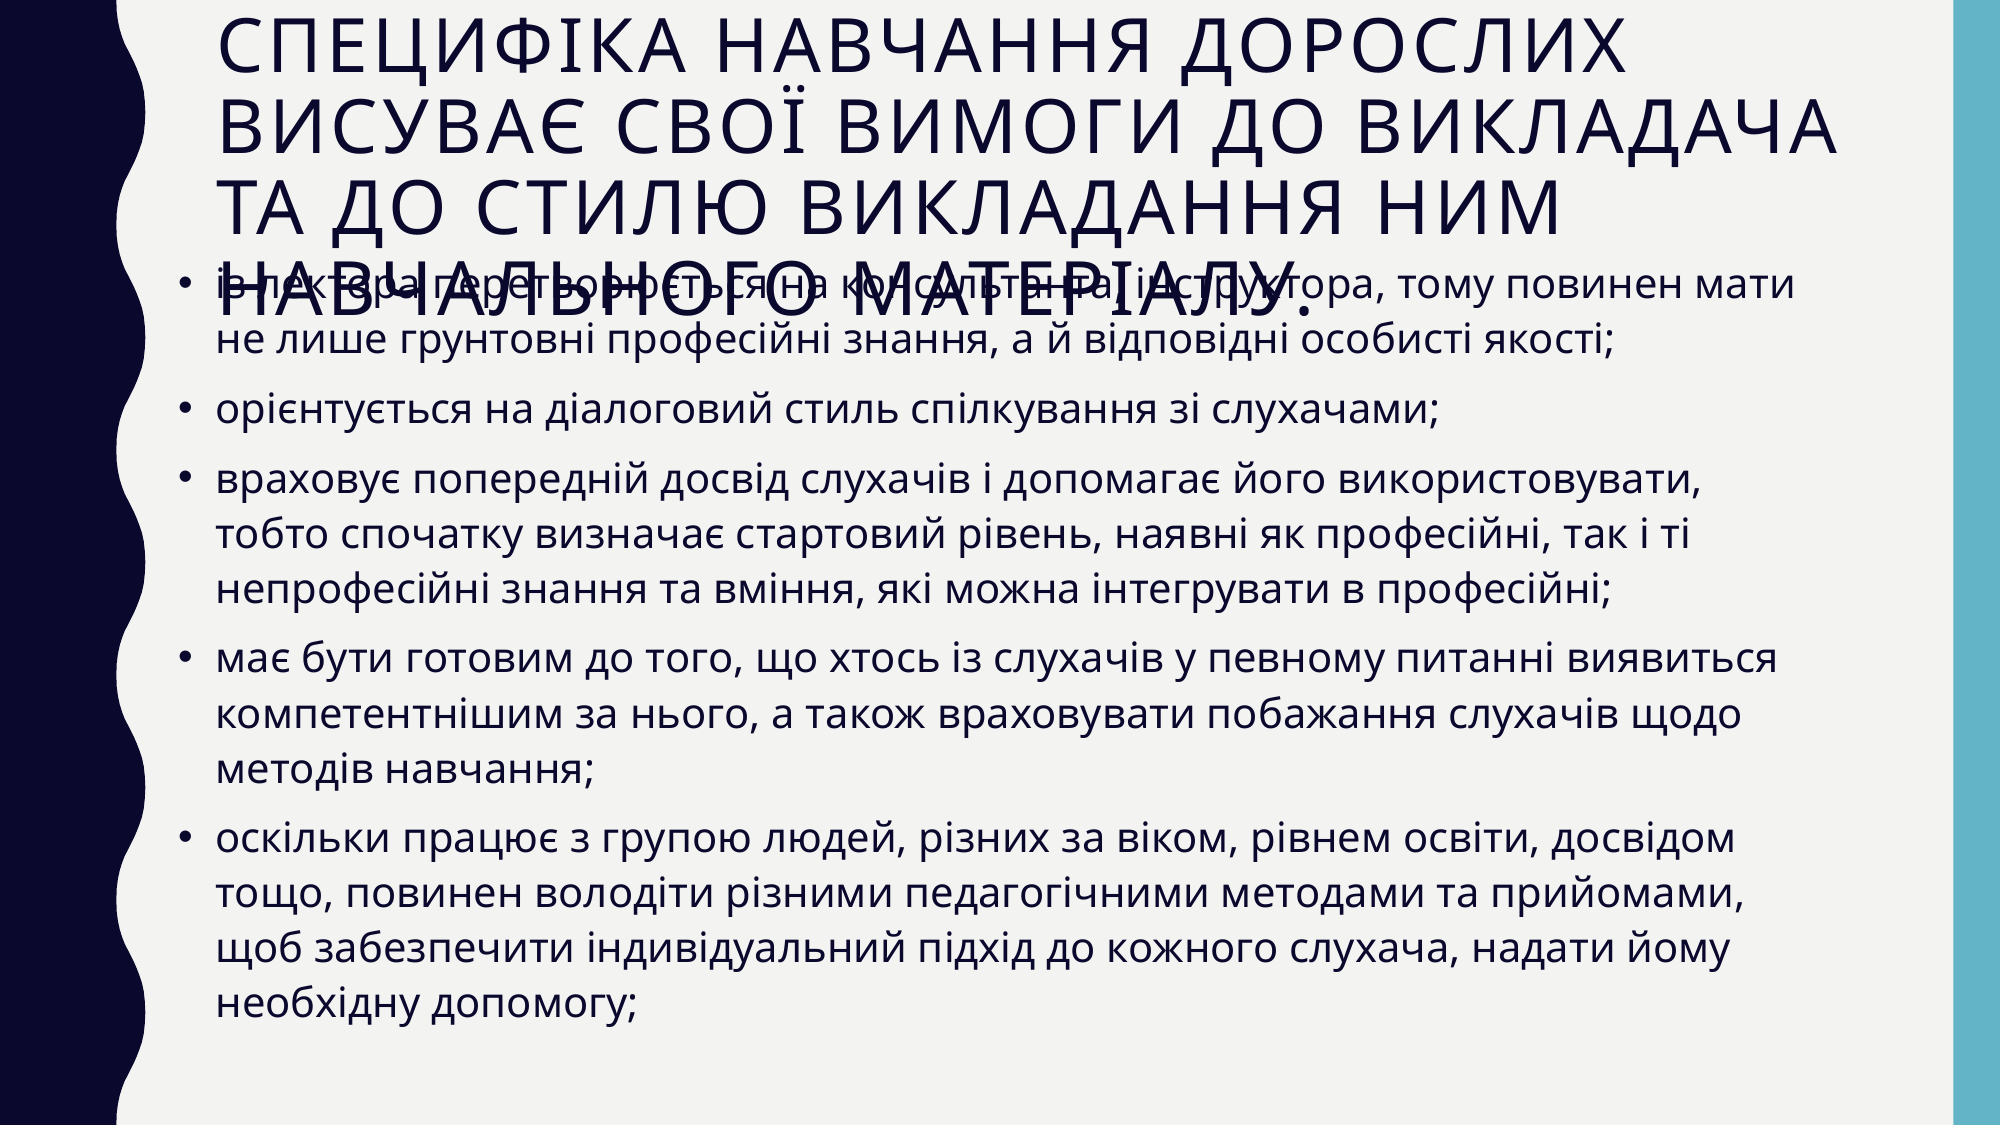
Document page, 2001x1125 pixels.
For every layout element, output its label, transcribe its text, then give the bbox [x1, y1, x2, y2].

list із лектора перетворюється на консультанта, інструктора, тому повинен мати не лише грунтовні професійні знання, а й відповідні особисті якості; орієнтується на діалоговий стиль спілкування зі слухачами; враховує попередній досвід слухачів і допомагає його використовувати, тобто спочатку визначає стартовий рівень, наявні як професійні, так і ті непрофесійні знання та вміння, які можна інтегрувати в професійні; має бути готовим до того, що хтось із слухачів у певному питанні виявиться компетентнішим за нього, а також враховувати побажання слухачів щодо методів навчання; оскільки працює з групою людей, різних за віком, рівнем освіти, досвідом тощо, повинен володіти різними педагогічними методами та прийомами, щоб забезпечити індивідуальний підхід до кожного слухача, надати йому необхідну допомогу; [163, 244, 1833, 1125]
title Специфіка навчання дорослих висуває свої вимоги до викладача та до стилю викладання ним навчального матеріалу. [201, 0, 1871, 245]
